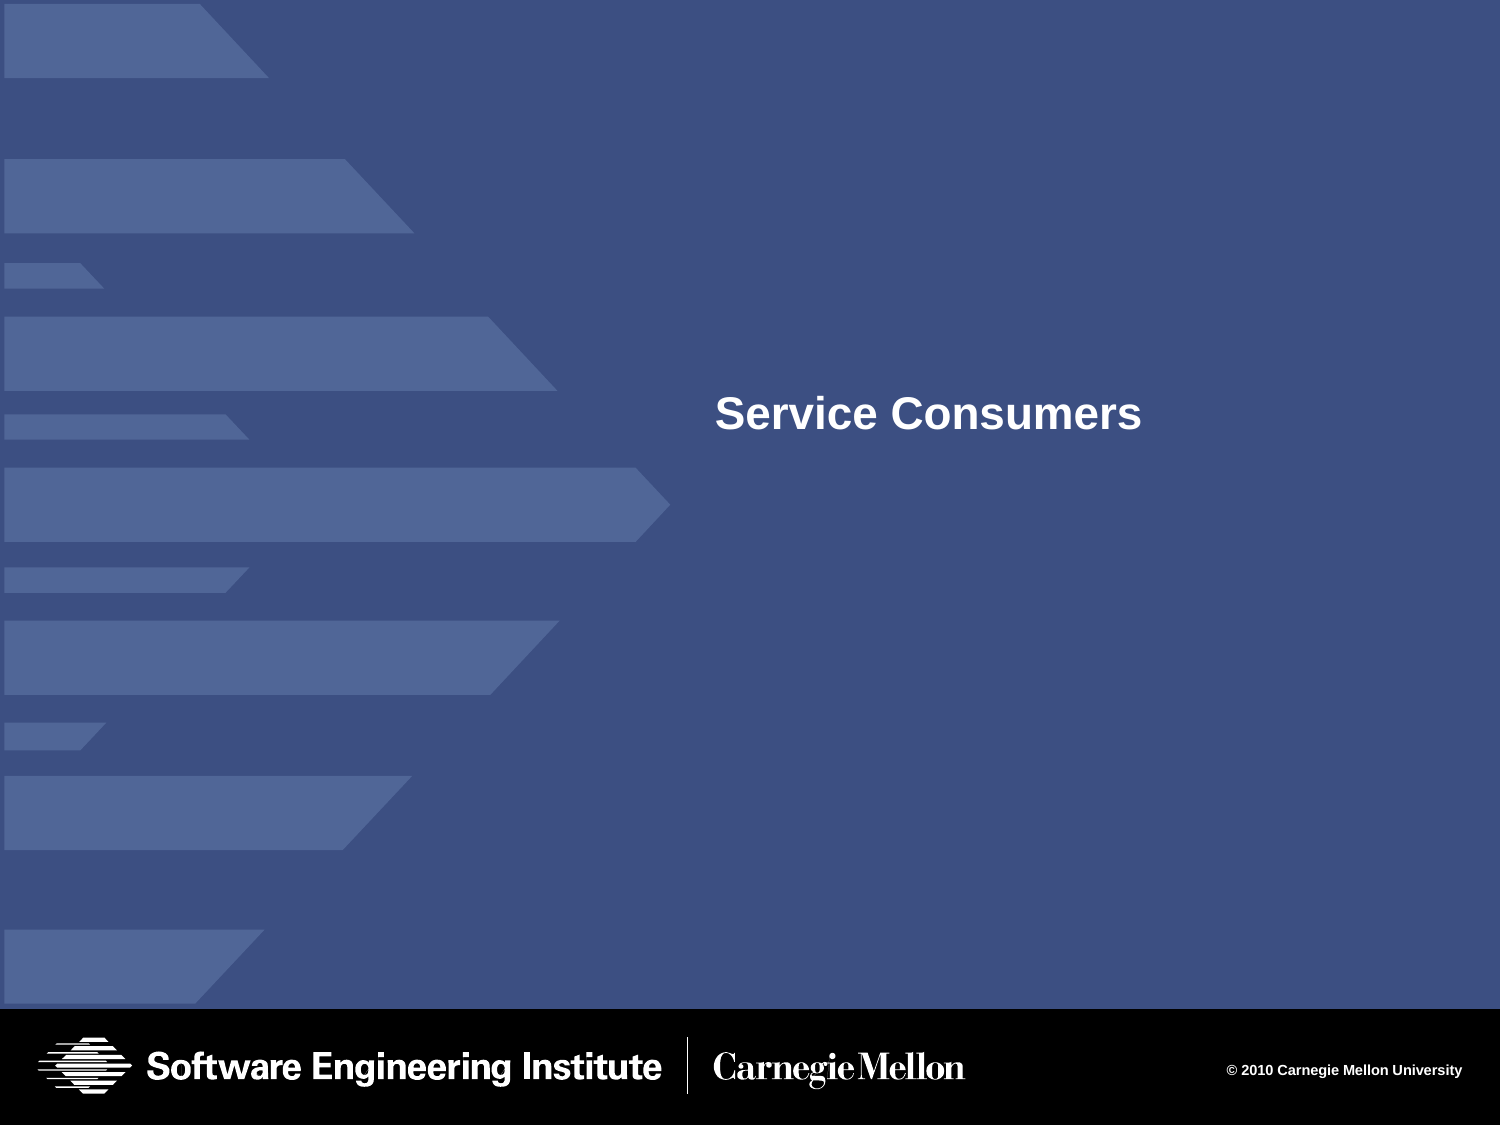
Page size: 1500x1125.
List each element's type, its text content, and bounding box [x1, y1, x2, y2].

title Service Consumers [699, 376, 1401, 448]
